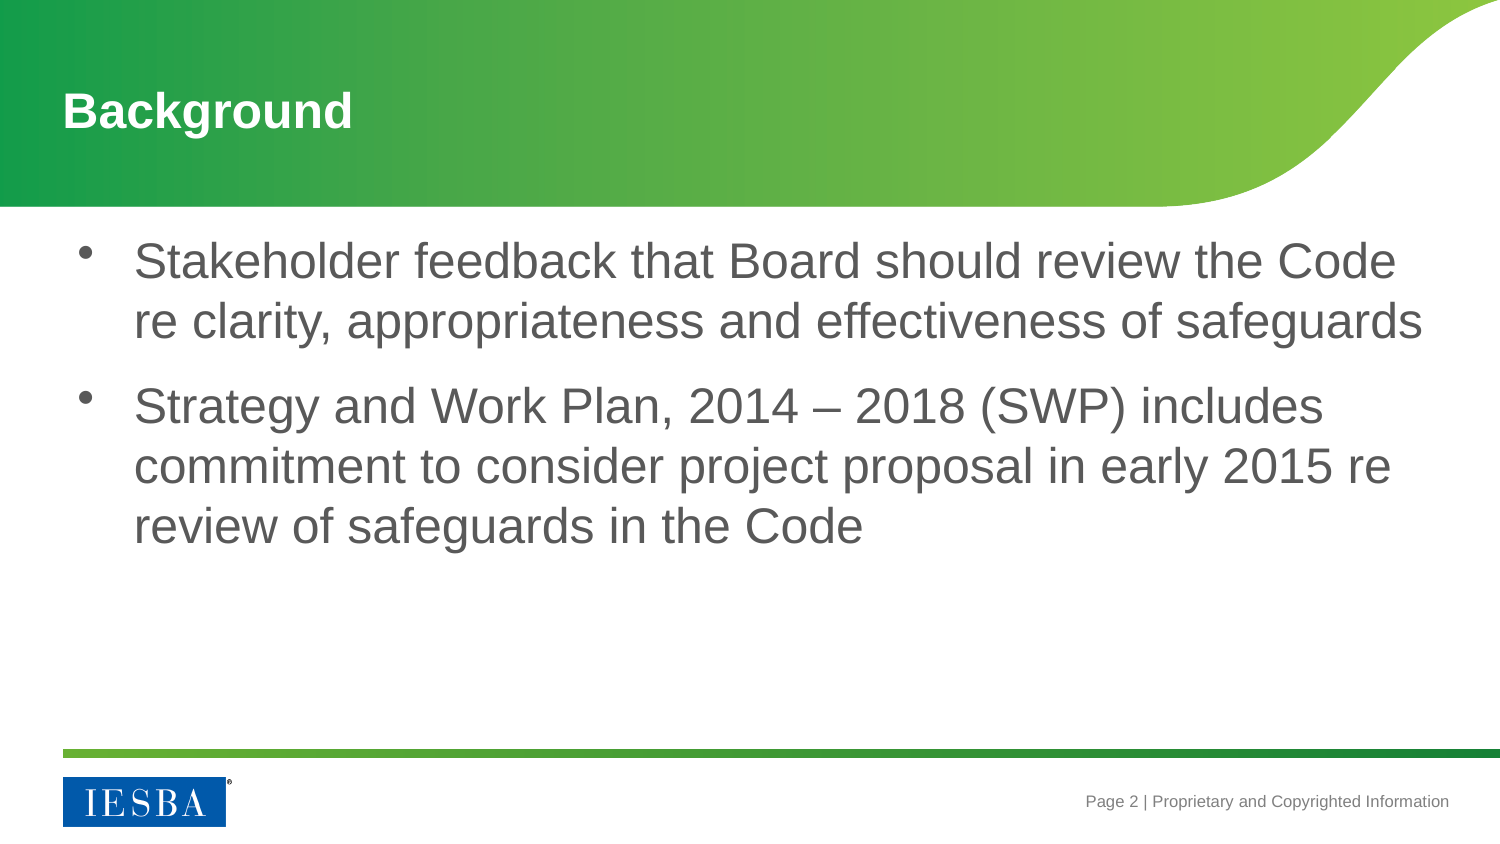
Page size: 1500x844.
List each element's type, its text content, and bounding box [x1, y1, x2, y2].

picture [63, 777, 232, 827]
list Stakeholder feedback that Board should review the Code re clarity, appropriateness and effectiveness of safeguards Strategy and Work Plan, 2014 – 2018 (SWP) includes commitment to consider project proposal in early 2015 re review of safeguards in the Code [62, 220, 1450, 724]
picture [0, 0, 1500, 207]
title Background [62, 75, 1300, 142]
